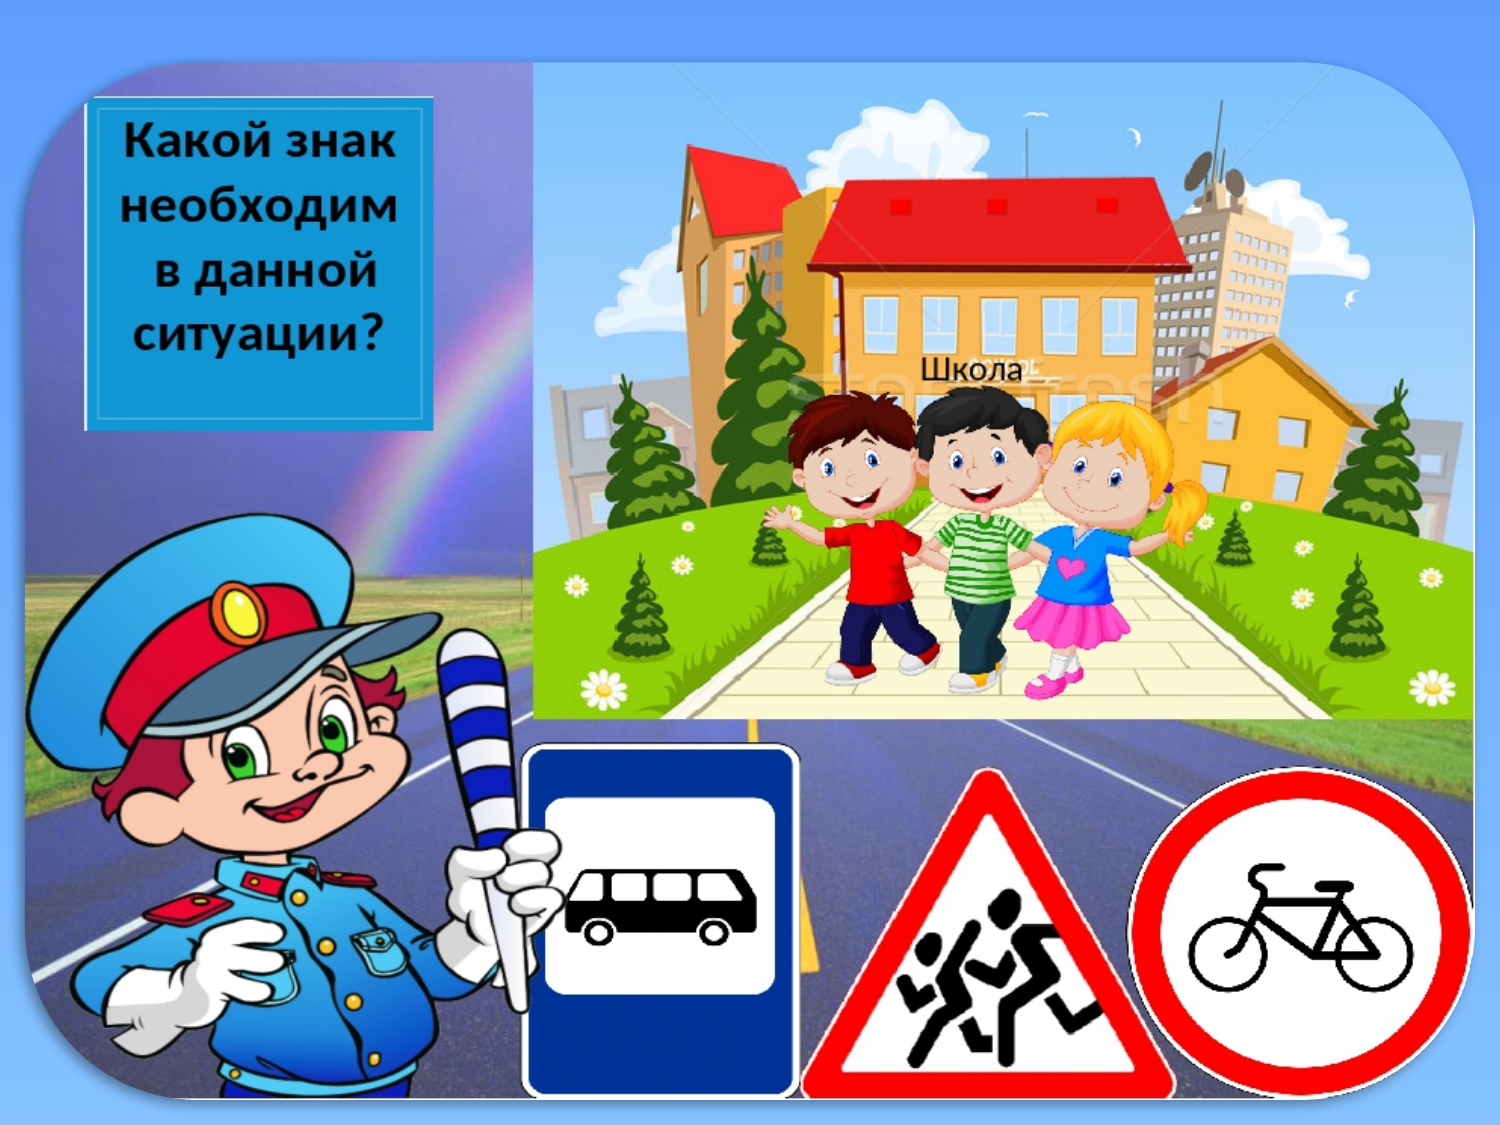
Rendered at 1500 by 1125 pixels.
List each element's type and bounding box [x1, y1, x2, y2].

picture [24, 62, 1476, 1101]
